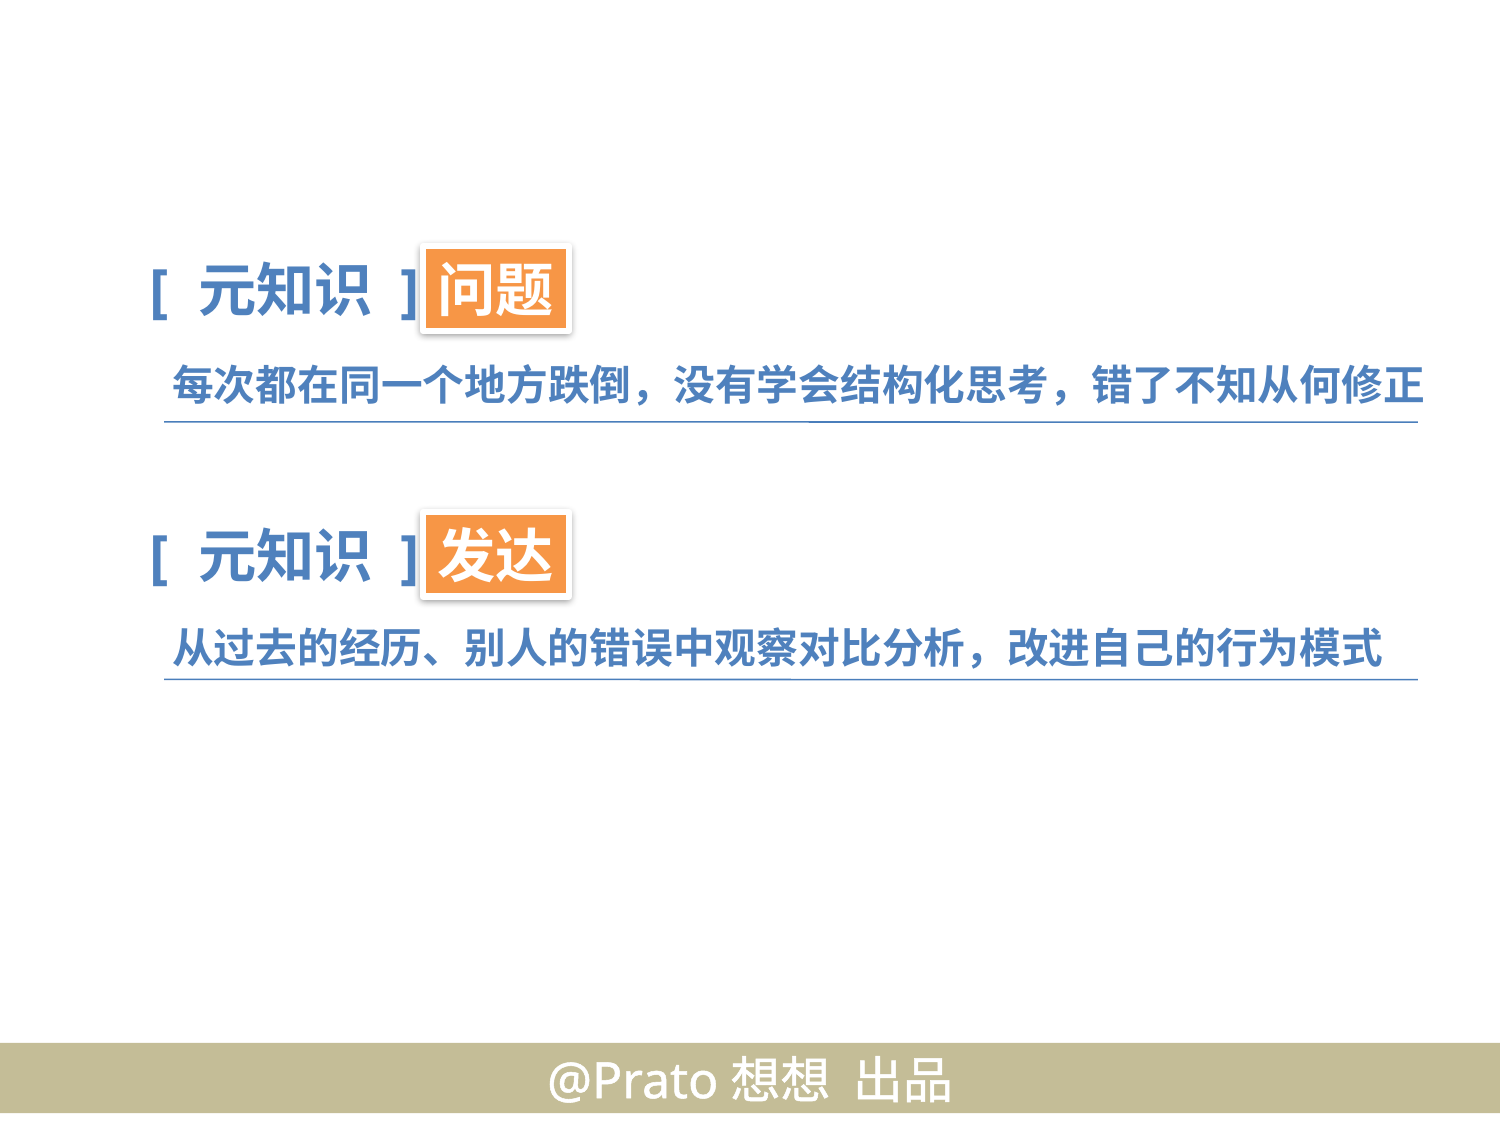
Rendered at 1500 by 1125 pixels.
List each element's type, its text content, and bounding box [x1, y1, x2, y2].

text_box 发达 [420, 509, 572, 600]
text_box [ 元知识 ] [135, 511, 435, 597]
text_box 每次都在同一个地方跌倒，没有学会结构化思考，错了不知从何修正 [157, 351, 1440, 417]
text_box 问题 [420, 243, 572, 334]
text_box @Prato想想 出品 [0, 1041, 1500, 1115]
text_box 从过去的经历、别人的错误中观察对比分析，改进自己的行为模式 [157, 614, 1398, 679]
text_box [ 元知识 ] [135, 246, 435, 331]
